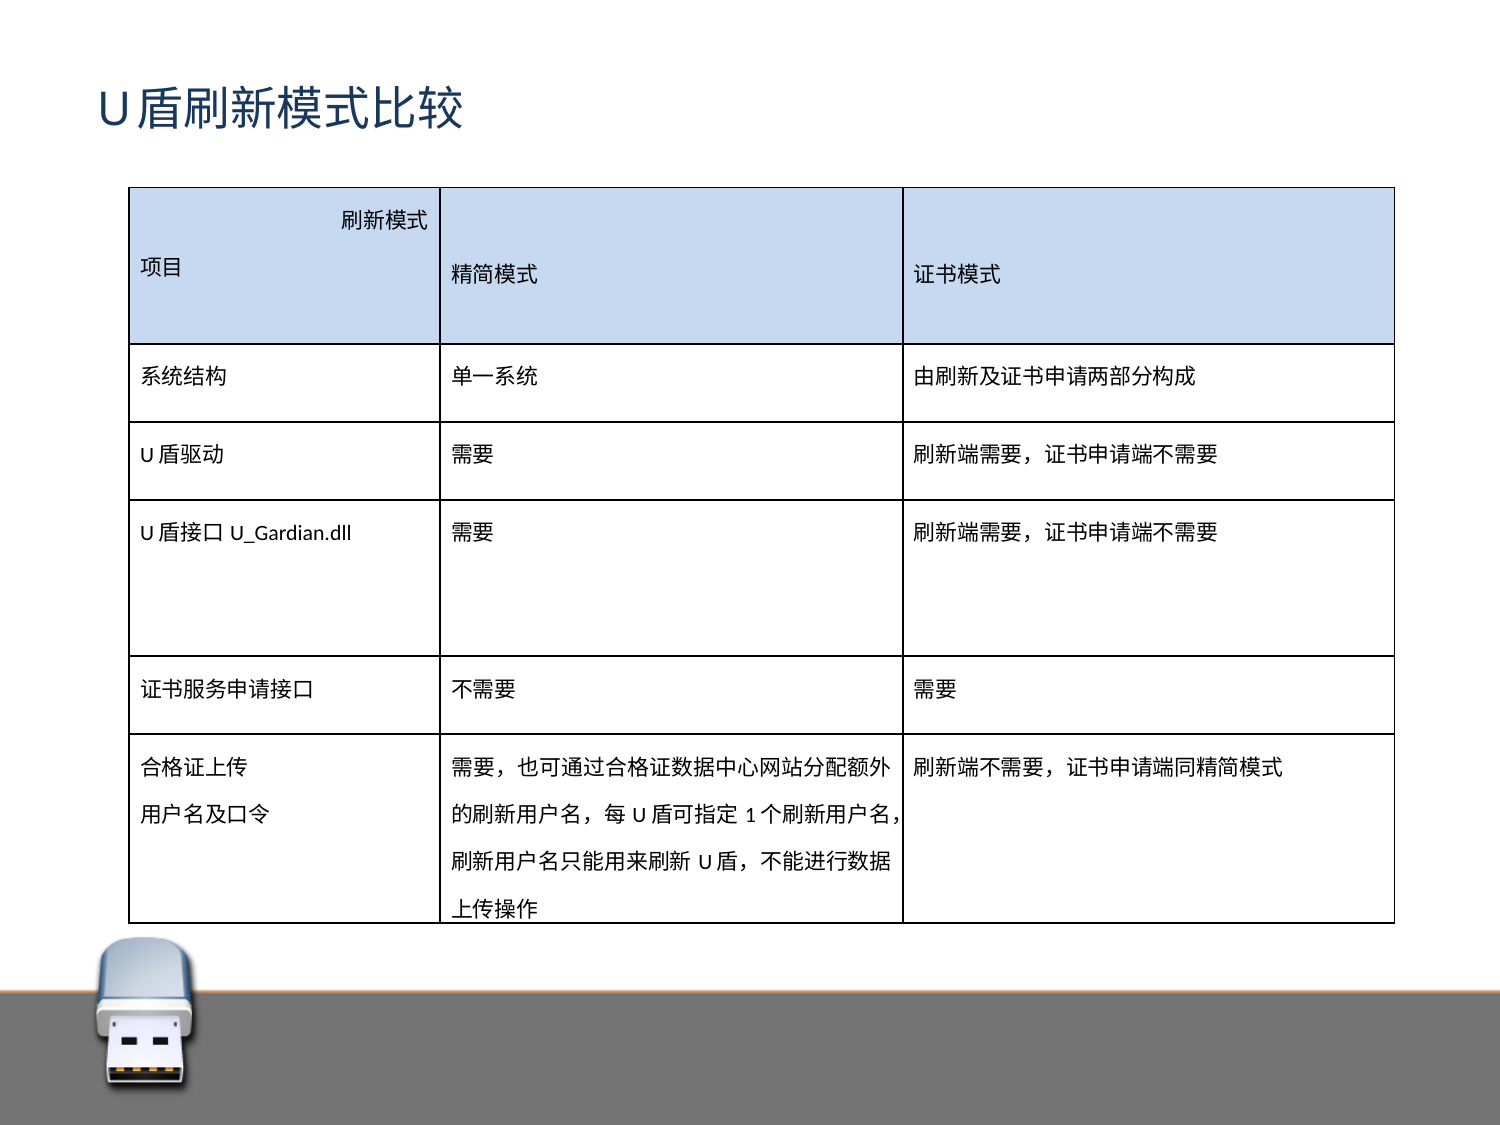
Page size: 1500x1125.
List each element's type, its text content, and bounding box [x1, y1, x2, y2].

table_cell 刷新端不需要，证书申请端同精简模式 [904, 735, 1394, 922]
picture [0, 0, 1500, 1125]
table_cell U盾驱动 [130, 423, 439, 499]
title U盾刷新模式比较 [82, 70, 1432, 143]
table_cell 需要，也可通过合格证数据中心网站分配额外的刷新用户名，每U盾可指定1个刷新用户名，刷新用户名只能用来刷新U盾，不能进行数据上传操作 [441, 735, 902, 922]
table_cell 刷新端需要，证书申请端不需要 [904, 501, 1394, 655]
table_cell 合格证上传 用户名及口令 [130, 735, 439, 922]
table_cell 证书服务申请接口 [130, 657, 439, 733]
table_cell 由刷新及证书申请两部分构成 [904, 345, 1394, 421]
table_header 证书模式 [904, 188, 1394, 343]
table_header 精简模式 [441, 188, 902, 343]
table_cell 需要 [441, 423, 902, 499]
table_cell 需要 [441, 501, 902, 655]
table_cell 单一系统 [441, 345, 902, 421]
table_cell 系统结构 [130, 345, 439, 421]
table_cell 不需要 [441, 657, 902, 733]
table_cell 需要 [904, 657, 1394, 733]
table_cell 刷新端需要，证书申请端不需要 [904, 423, 1394, 499]
table_cell U盾接口U_Gardian.dll [130, 501, 439, 655]
table_header 刷新模式 项目 [130, 188, 439, 343]
